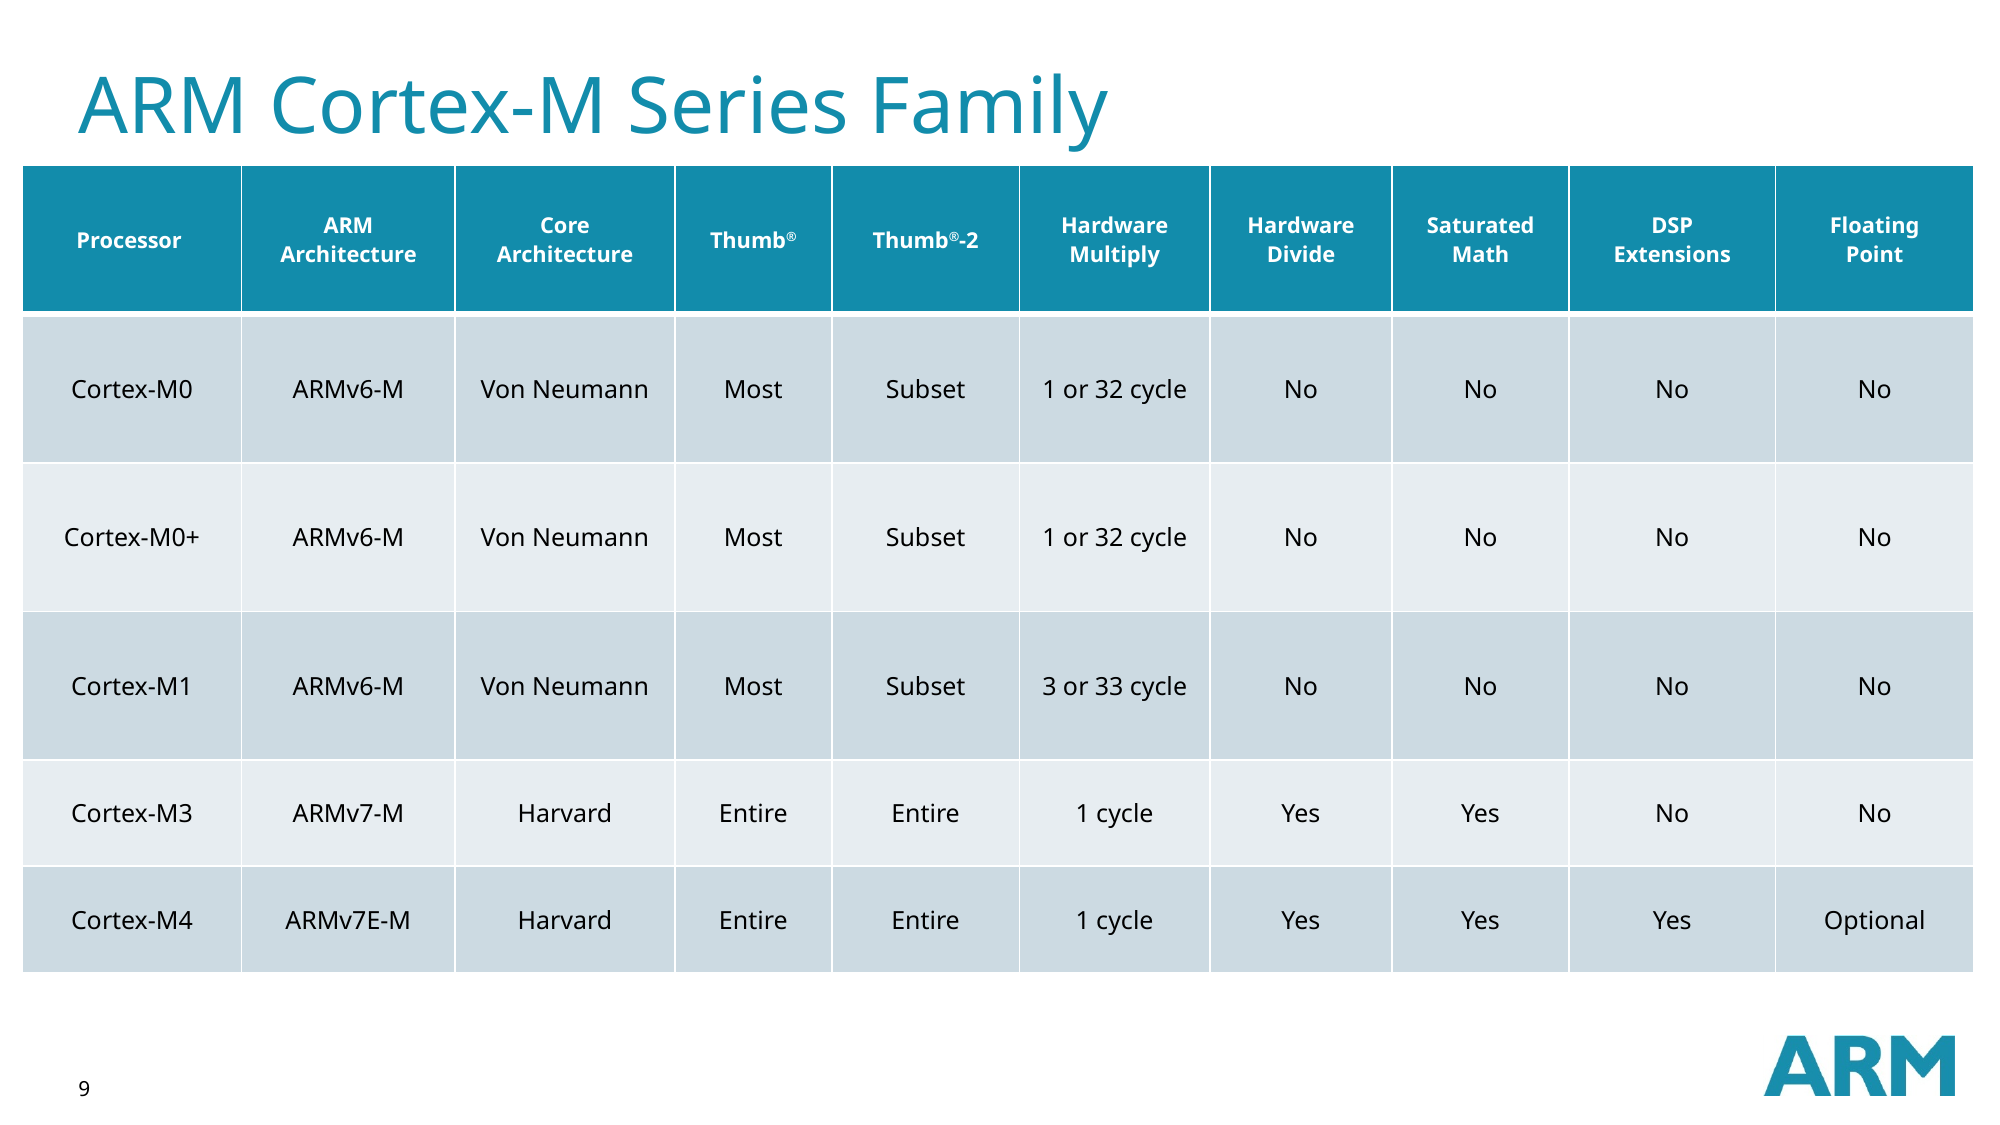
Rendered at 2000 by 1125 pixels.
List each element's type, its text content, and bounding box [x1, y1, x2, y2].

table_cell No [1570, 317, 1775, 462]
table_header Hardware Divide [1211, 166, 1391, 311]
table_cell 1 cycle [1020, 761, 1209, 865]
table_cell No [1393, 464, 1568, 611]
table_cell Optional [1776, 867, 1973, 972]
table_cell Entire [676, 761, 831, 865]
table_cell Cortex-M0+ [23, 464, 241, 611]
title ARM Cortex-M Series Family [78, 55, 1910, 150]
table_cell Entire [676, 867, 831, 972]
table_cell No [1211, 317, 1391, 462]
table_cell ARMv6-M [242, 464, 454, 611]
table_cell 1 or 32 cycle [1020, 317, 1209, 462]
table_cell No [1393, 317, 1568, 462]
table_header Thumb®-2 [833, 166, 1019, 311]
table_cell Yes [1393, 867, 1568, 972]
table_cell ARMv6-M [242, 317, 454, 462]
table_cell ARMv7E-M [242, 867, 454, 972]
table_header DSP Extensions [1570, 166, 1775, 311]
table_cell No [1776, 317, 1973, 462]
table_header Core Architecture [456, 166, 674, 311]
table_cell Most [676, 464, 831, 611]
table_header Saturated Math [1393, 166, 1568, 311]
table_cell Most [676, 612, 831, 759]
table_header Thumb® [676, 166, 831, 311]
table_cell Cortex-M1 [23, 612, 241, 759]
table_cell No [1776, 612, 1973, 759]
table_cell Entire [833, 867, 1019, 972]
table_cell No [1211, 612, 1391, 759]
table_header Processor [23, 166, 241, 311]
table_cell Subset [833, 464, 1019, 611]
table_cell ARMv7-M [242, 761, 454, 865]
table_cell No [1776, 464, 1973, 611]
table_header Hardware Multiply [1020, 166, 1209, 311]
table_cell No [1211, 464, 1391, 611]
table_cell Yes [1393, 761, 1568, 865]
table_cell Harvard [456, 761, 674, 865]
table_header Floating Point [1776, 166, 1973, 311]
table_cell Von Neumann [456, 317, 674, 462]
table_cell No [1393, 612, 1568, 759]
table_cell ARMv6-M [242, 612, 454, 759]
table_cell Yes [1211, 761, 1391, 865]
table_cell Cortex-M3 [23, 761, 241, 865]
picture [1763, 1035, 1955, 1096]
table_cell Cortex-M0 [23, 317, 241, 462]
table_cell Subset [833, 612, 1019, 759]
table_cell Entire [833, 761, 1019, 865]
table_cell 1 cycle [1020, 867, 1209, 972]
table_cell Harvard [456, 867, 674, 972]
table_cell Most [676, 317, 831, 462]
table_cell 3 or 33 cycle [1020, 612, 1209, 759]
table_cell No [1570, 612, 1775, 759]
table_cell Yes [1570, 867, 1775, 972]
table_cell Yes [1211, 867, 1391, 972]
table_cell No [1776, 761, 1973, 865]
table_cell Subset [833, 317, 1019, 462]
table_cell No [1570, 464, 1775, 611]
table_cell Cortex-M4 [23, 867, 241, 972]
table_header ARM Architecture [242, 166, 454, 311]
table_cell No [1570, 761, 1775, 865]
table_cell Von Neumann [456, 464, 674, 611]
table_cell Von Neumann [456, 612, 674, 759]
table_cell 1 or 32 cycle [1020, 464, 1209, 611]
